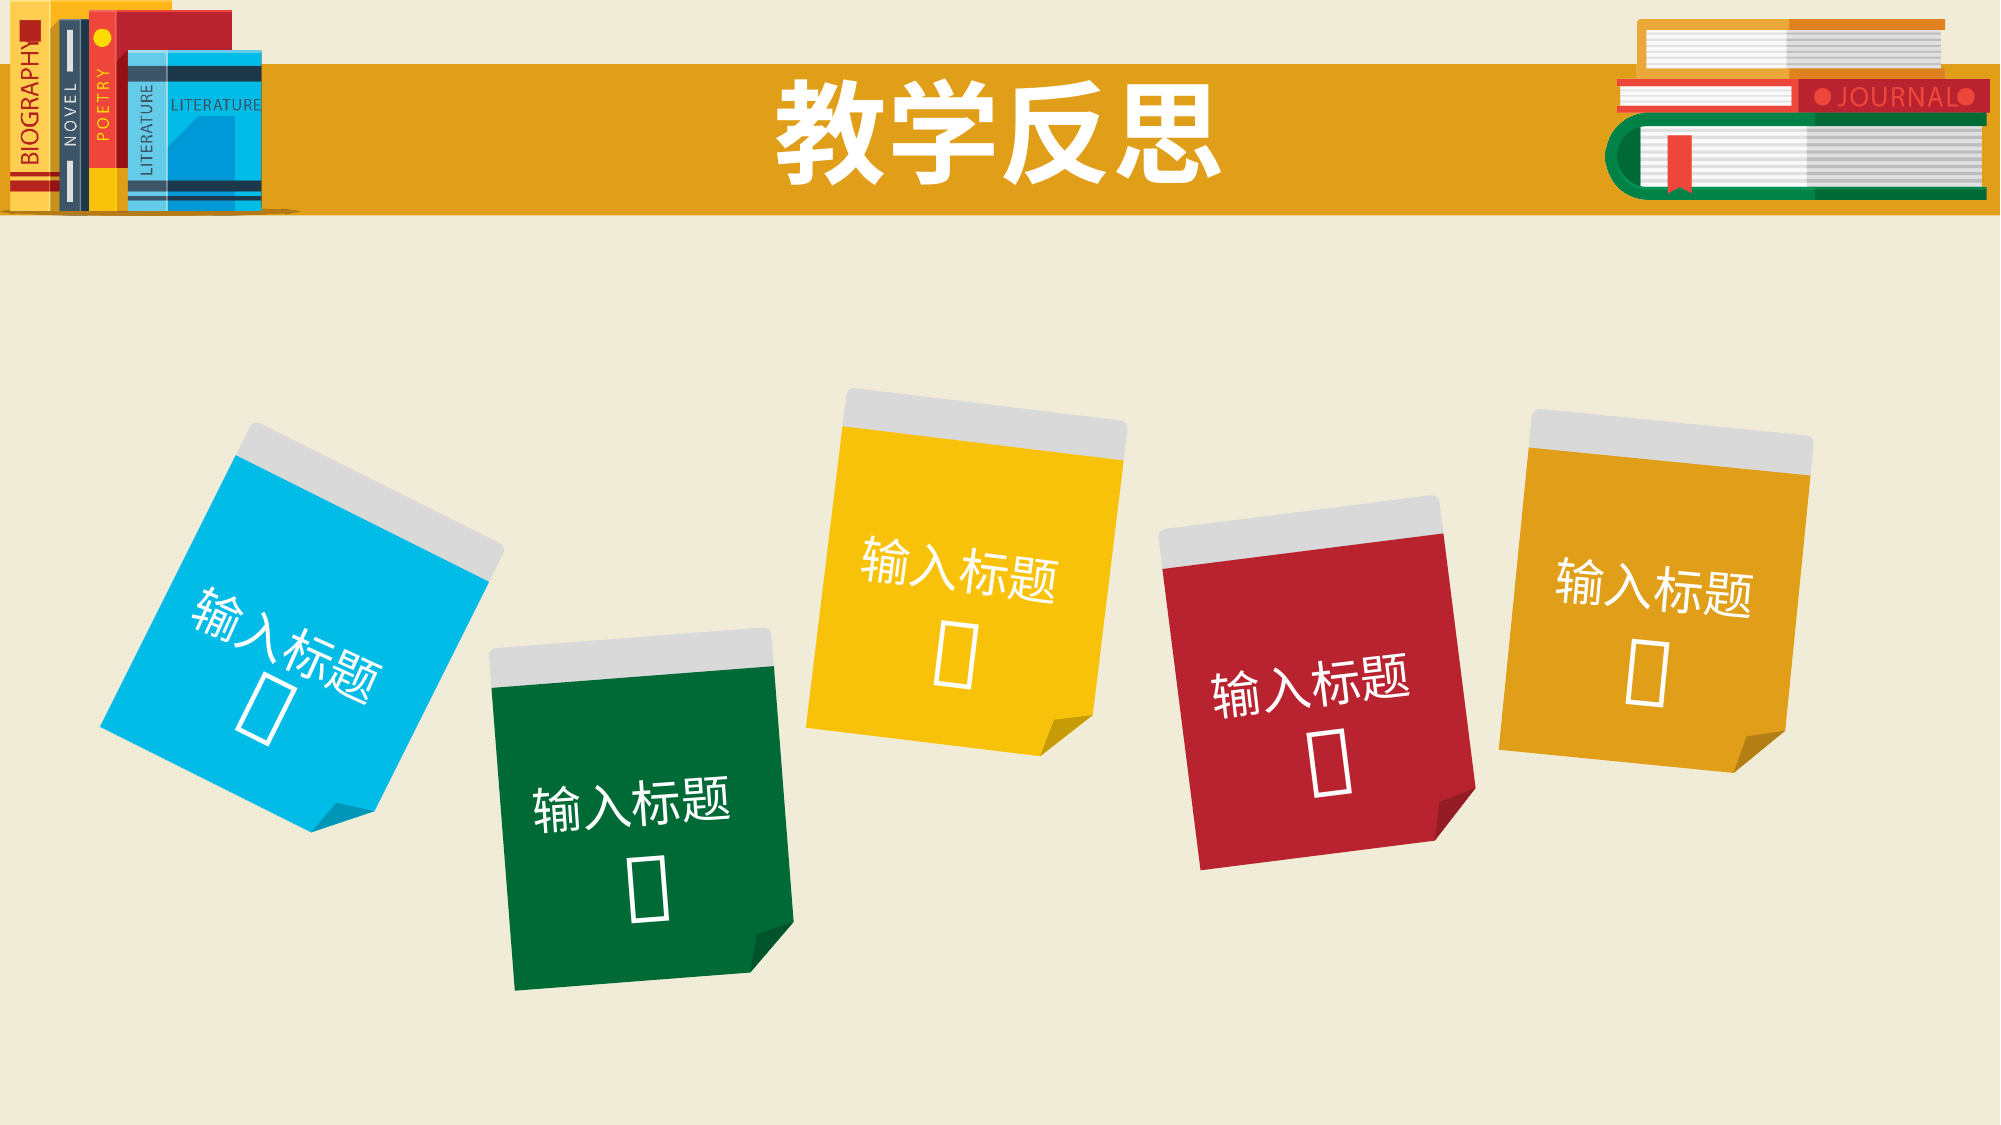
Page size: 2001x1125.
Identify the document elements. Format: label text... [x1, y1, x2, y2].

text_box  [602, 837, 696, 952]
text_box 输入标题 [1192, 633, 1430, 735]
text_box [0, 63, 2000, 217]
text_box [98, 453, 491, 834]
picture [0, 0, 300, 216]
text_box  [1600, 622, 1696, 737]
text_box 输入标题 [841, 517, 1079, 621]
text_box  [202, 666, 319, 781]
text_box 教学反思 [610, 55, 1390, 206]
text_box [1161, 532, 1479, 872]
text_box 输入标题 [166, 563, 407, 727]
text_box  [908, 602, 1006, 719]
text_box 输入标题 [1536, 540, 1773, 635]
text_box [1527, 407, 1815, 474]
text_box [235, 421, 506, 581]
picture [1605, 19, 1990, 200]
text_box [841, 387, 1129, 459]
text_box [804, 425, 1125, 758]
text_box [1497, 446, 1812, 775]
text_box [487, 626, 775, 686]
text_box [1157, 494, 1445, 568]
text_box  [1282, 716, 1379, 827]
text_box 输入标题 [514, 758, 749, 849]
text_box [490, 665, 797, 992]
